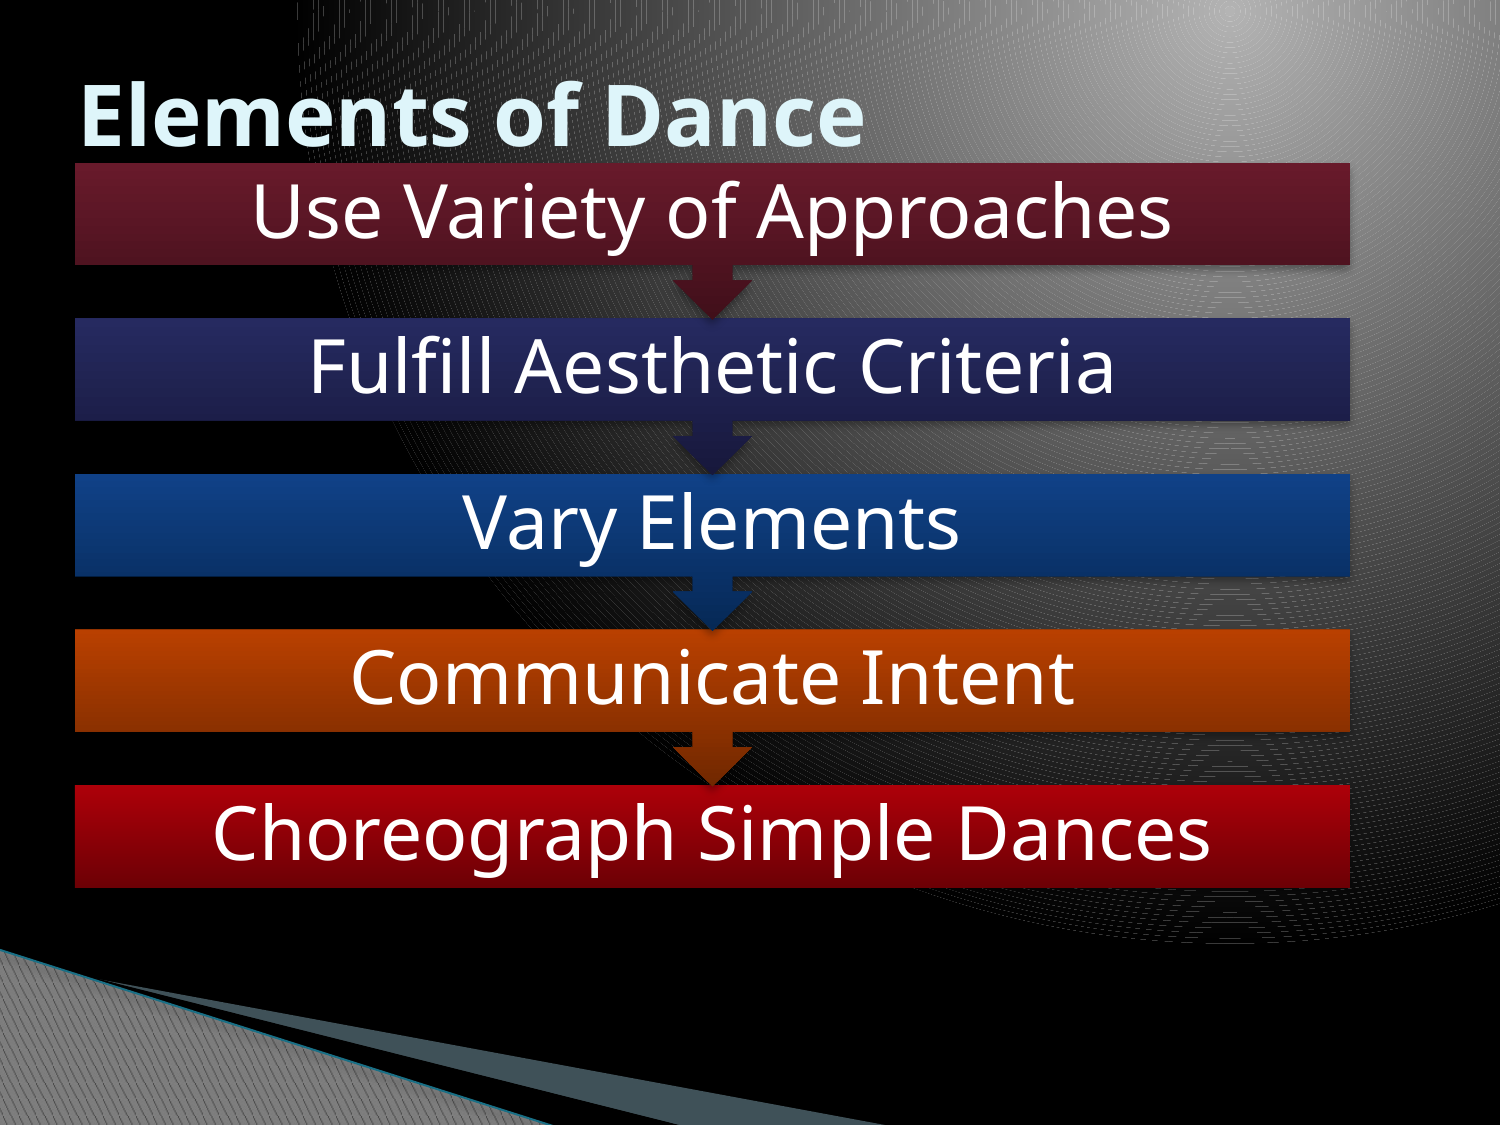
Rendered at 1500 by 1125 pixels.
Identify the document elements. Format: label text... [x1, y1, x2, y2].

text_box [74, 162, 1351, 888]
title Elements of Dance [62, 37, 1413, 188]
picture [0, 952, 543, 1125]
